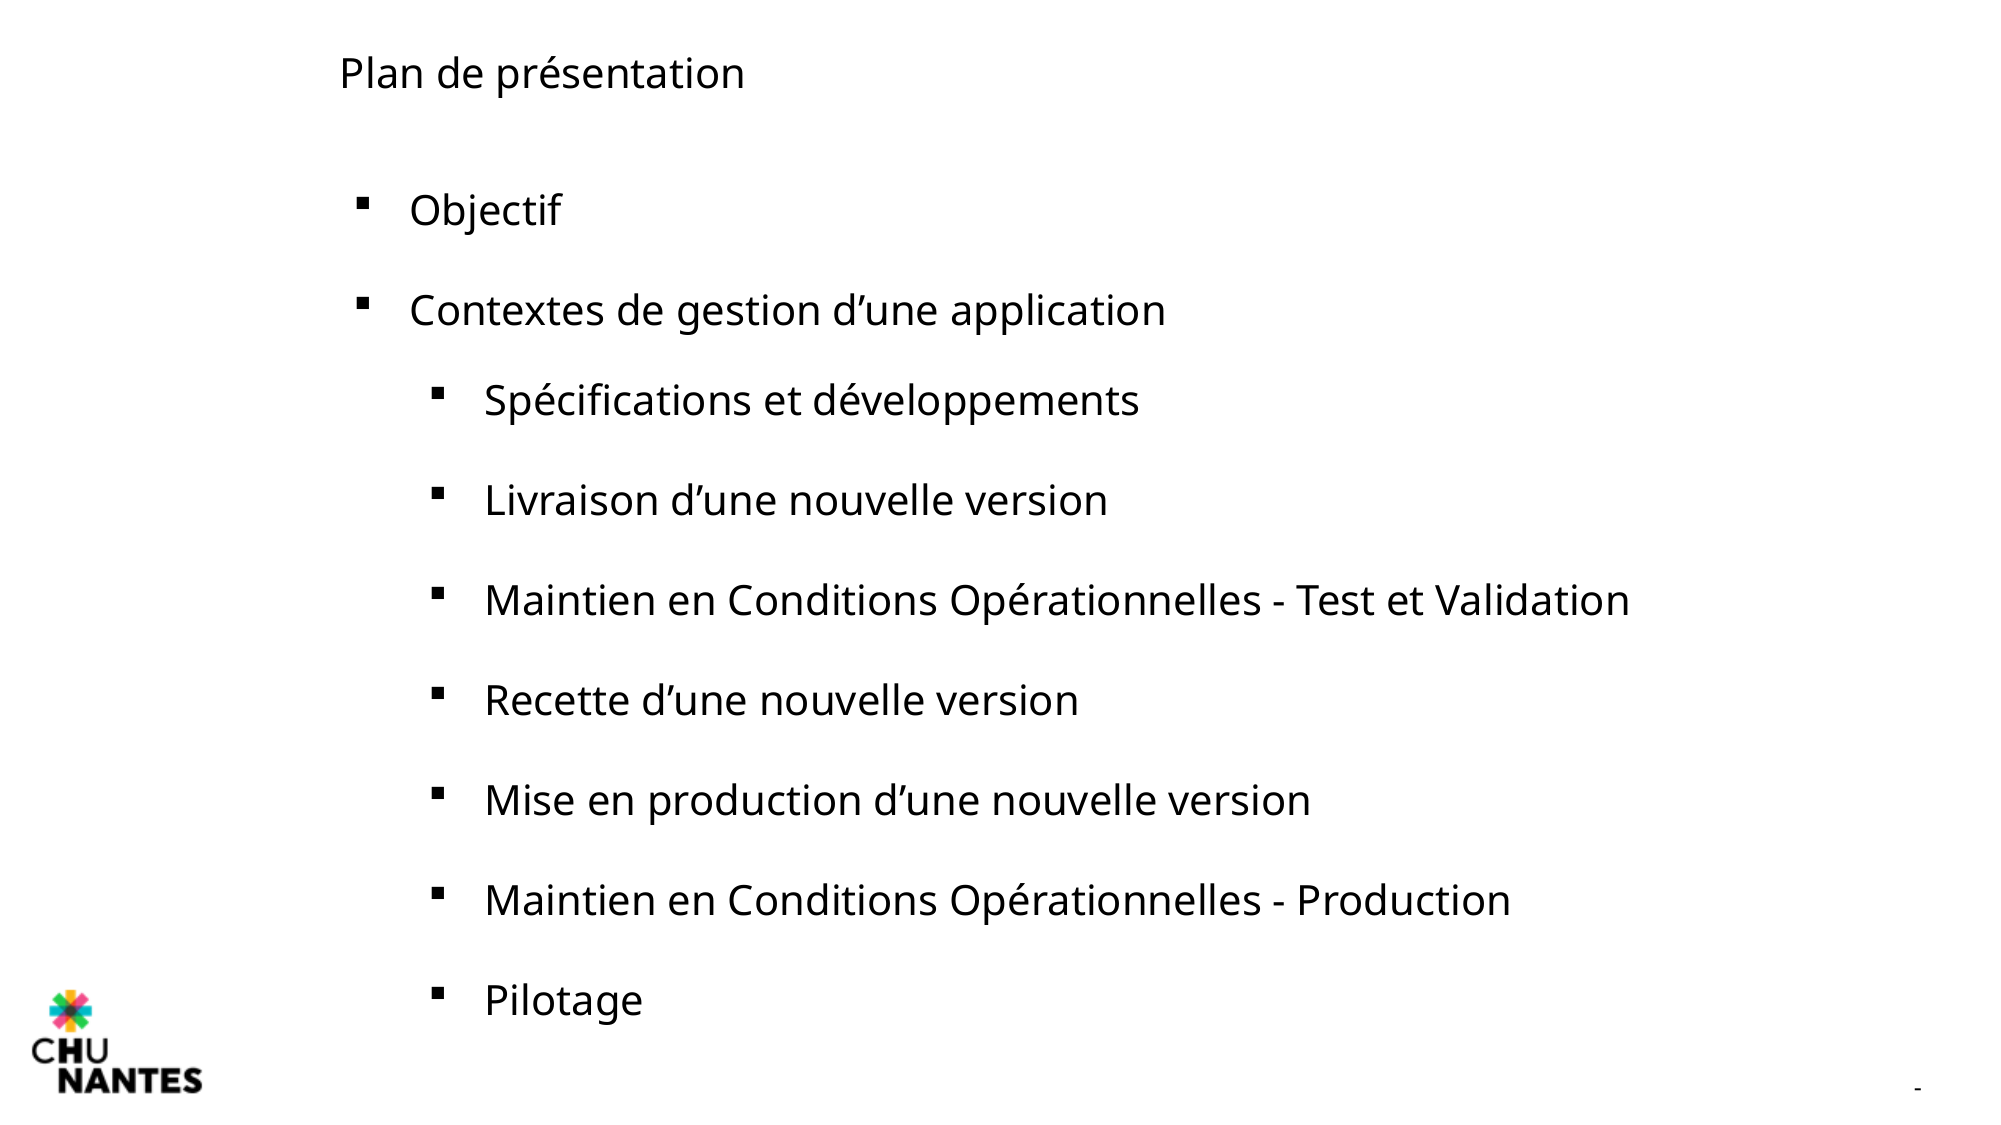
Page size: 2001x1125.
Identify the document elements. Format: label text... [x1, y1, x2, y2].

title Plan de présentation [324, 45, 1675, 138]
text_box Objectif Contextes de gestion d’une application Spécifications et développements Livraison d’une nouvelle version Maintien en Conditions Opérationnelles - Test et Validation Recette d’une nouvelle version Mise en production d’une nouvelle version Maintien en Conditions Opérationnelles - Production Pilotage [338, 176, 1657, 1032]
picture [12, 973, 221, 1106]
